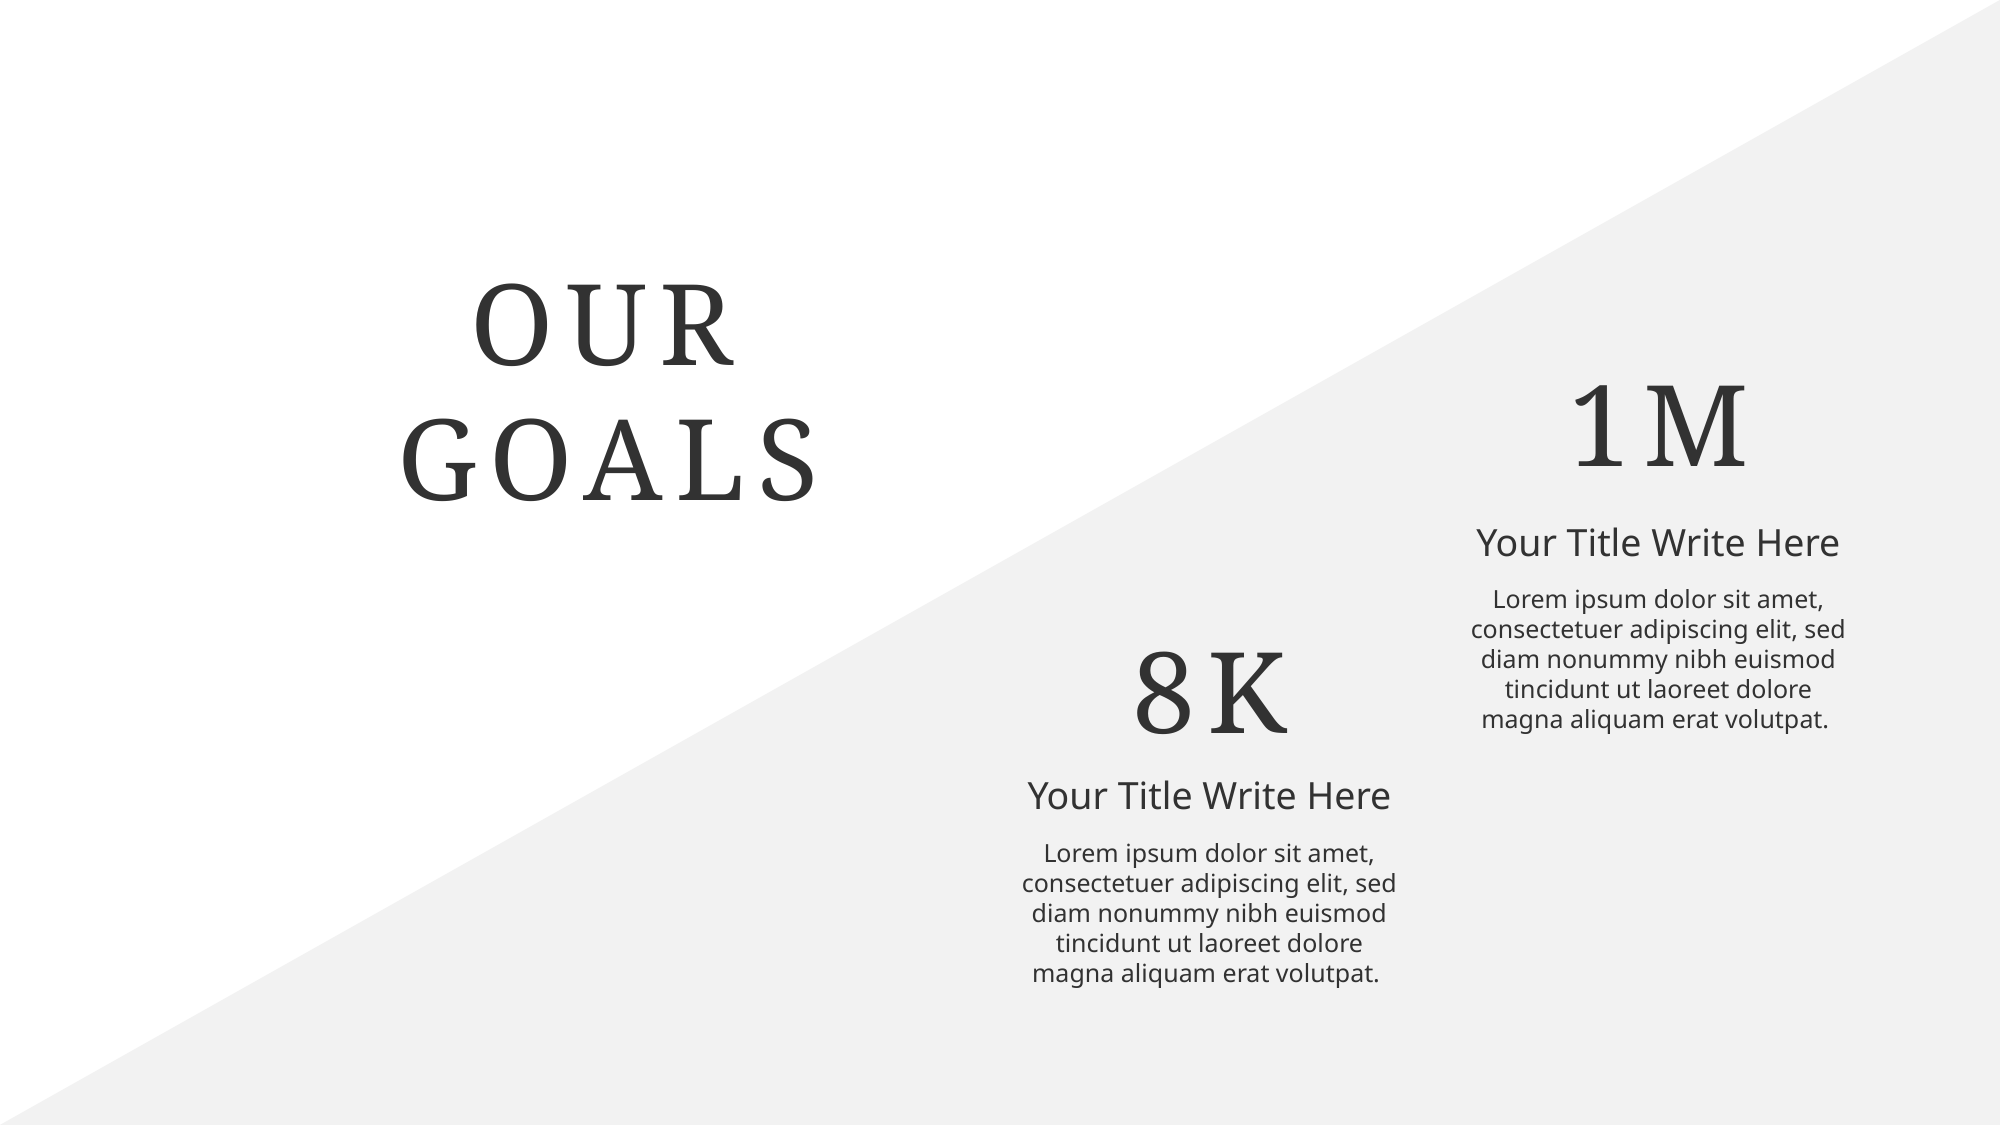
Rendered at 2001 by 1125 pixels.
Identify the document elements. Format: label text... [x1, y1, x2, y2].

text_box OUR GOALS [300, 245, 917, 531]
text_box Lorem ipsum dolor sit amet, consectetuer adipiscing elit, sed diam nonummy nibh euismod tincidunt ut laoreet dolore magna aliquam erat volutpat. [1003, 829, 1416, 995]
text_box 8K [985, 613, 1434, 764]
text_box Your Title Write Here [985, 764, 1434, 825]
text_box [0, 0, 2000, 1125]
text_box Your Title Write Here [1434, 511, 1883, 572]
text_box Lorem ipsum dolor sit amet, consectetuer adipiscing elit, sed diam nonummy nibh euismod tincidunt ut laoreet dolore magna aliquam erat volutpat. [1452, 576, 1865, 741]
picture [117, 389, 872, 1052]
text_box 1M [1434, 347, 1883, 497]
